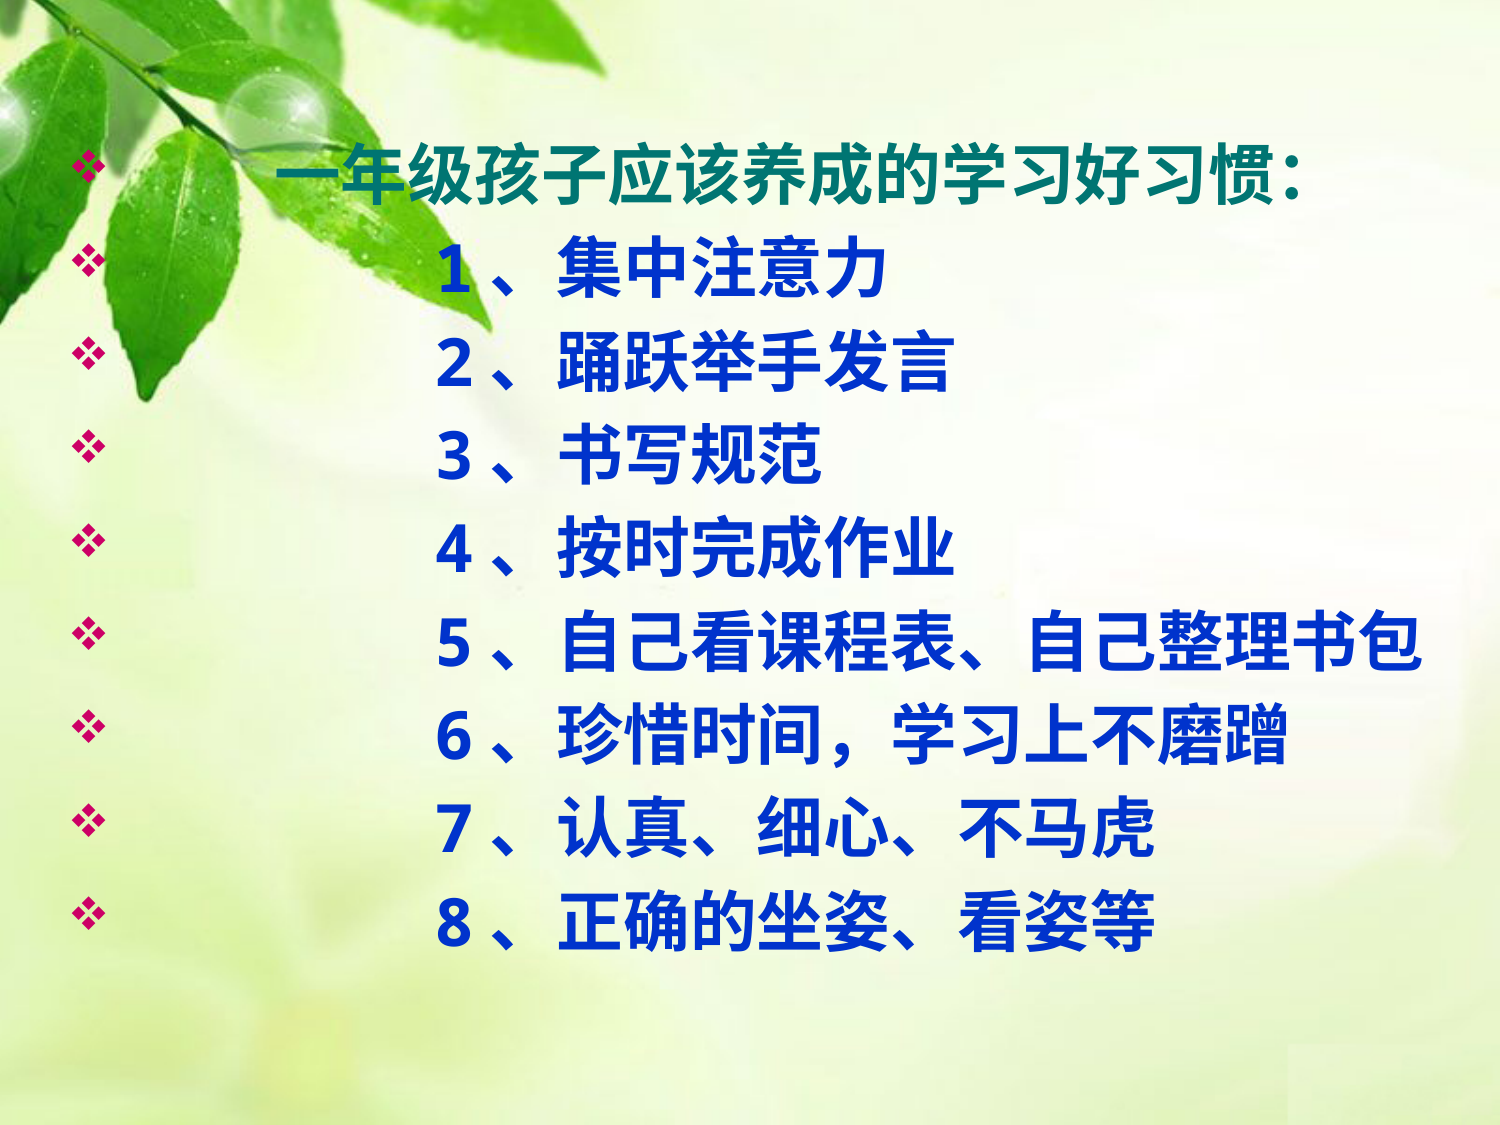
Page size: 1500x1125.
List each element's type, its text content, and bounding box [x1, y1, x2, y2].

list 一年级孩子应该养成的学习好习惯： 1、集中注意力 2、踊跃举手发言 3、书写规范 4、按时完成作业 5、自己看课程表、自己整理书包 6、珍惜时间，学习上不磨蹭 7、认真、细心、不马虎 8、正确的坐姿、看姿等 [52, 125, 1455, 1024]
picture [0, 0, 1500, 1125]
